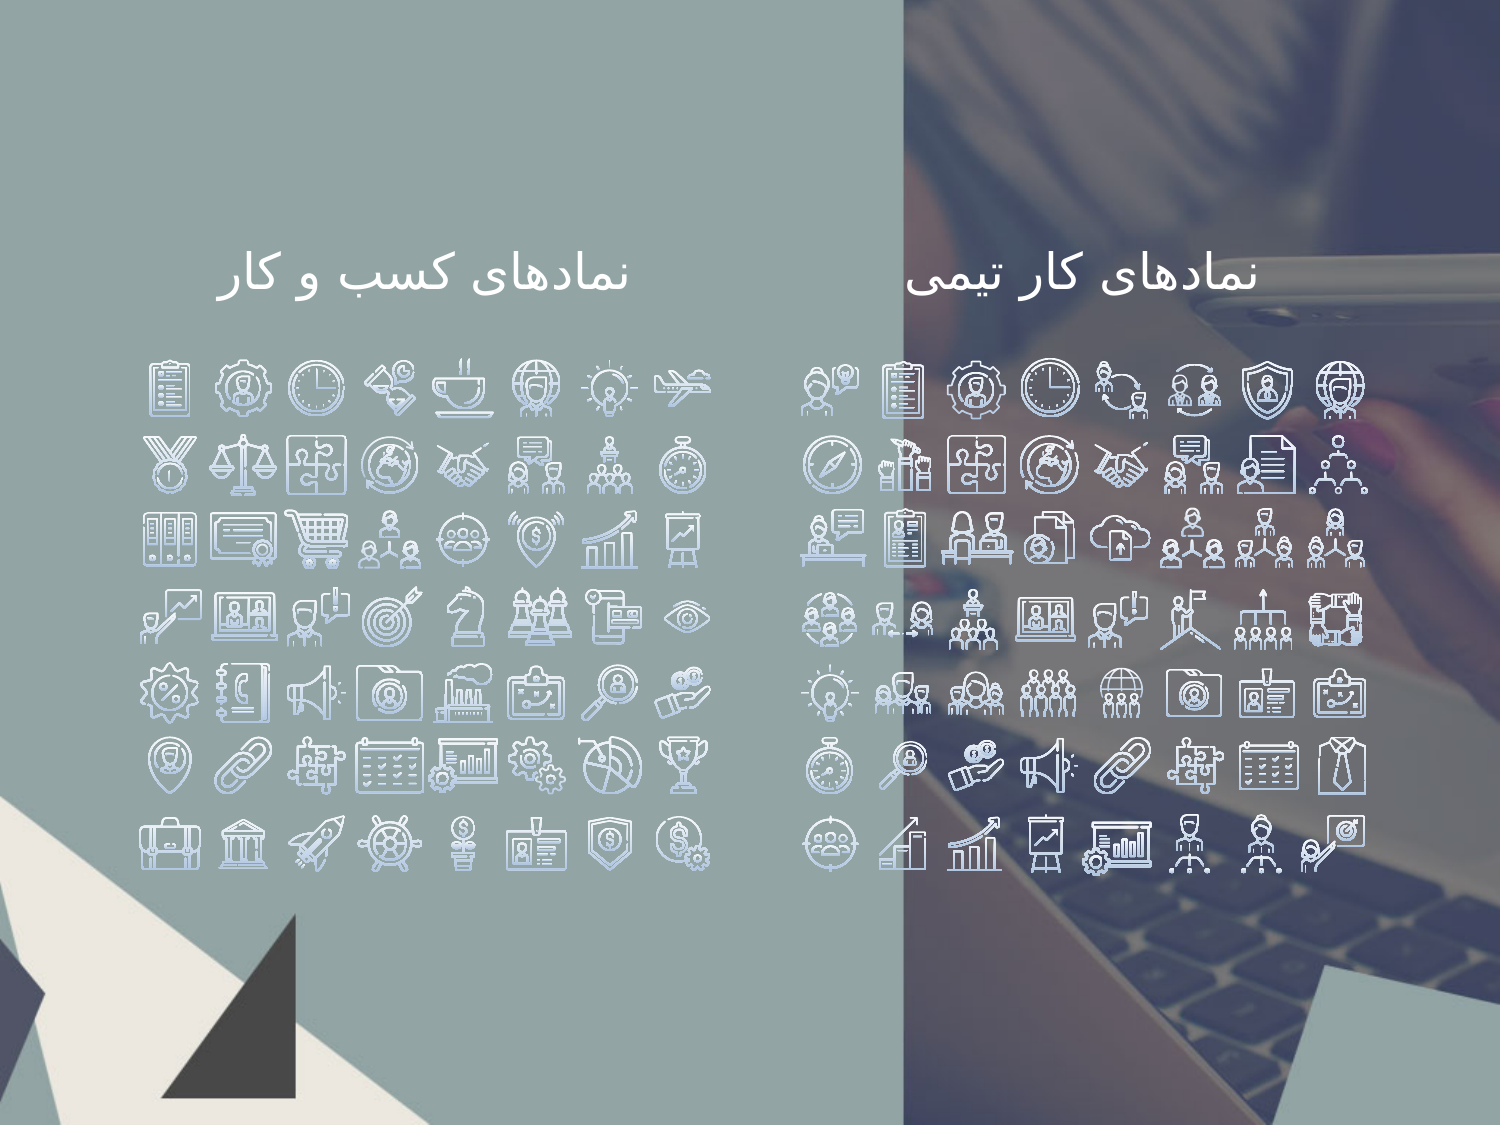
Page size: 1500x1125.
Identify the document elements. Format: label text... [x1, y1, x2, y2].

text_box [1165, 668, 1223, 717]
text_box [149, 359, 191, 418]
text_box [1019, 737, 1079, 794]
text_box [802, 591, 858, 647]
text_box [1308, 591, 1364, 647]
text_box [580, 664, 639, 722]
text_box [1160, 588, 1222, 650]
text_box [799, 508, 868, 568]
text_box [940, 510, 1015, 565]
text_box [139, 661, 201, 724]
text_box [511, 359, 561, 418]
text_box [142, 511, 198, 567]
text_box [653, 369, 712, 408]
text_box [580, 509, 639, 569]
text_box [138, 816, 202, 871]
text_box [139, 588, 203, 645]
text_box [1238, 668, 1296, 718]
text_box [363, 359, 417, 417]
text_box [947, 739, 1006, 792]
text_box [286, 434, 347, 496]
text_box [287, 736, 346, 795]
text_box [361, 586, 423, 648]
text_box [874, 671, 932, 715]
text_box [1019, 434, 1080, 495]
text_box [1313, 667, 1367, 719]
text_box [435, 511, 491, 567]
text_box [214, 359, 273, 418]
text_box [147, 736, 192, 795]
text_box نمادهای کسب و کار [139, 224, 711, 304]
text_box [584, 588, 643, 645]
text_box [1168, 813, 1211, 874]
text_box [1019, 669, 1077, 717]
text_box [1087, 590, 1149, 649]
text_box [360, 436, 419, 494]
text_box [1238, 740, 1300, 791]
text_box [1240, 813, 1282, 874]
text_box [1317, 736, 1367, 795]
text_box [287, 359, 346, 417]
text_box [286, 586, 351, 647]
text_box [1099, 667, 1144, 719]
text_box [1315, 360, 1366, 420]
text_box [283, 509, 350, 570]
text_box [1159, 507, 1226, 569]
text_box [1094, 441, 1150, 489]
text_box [287, 814, 346, 873]
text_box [1094, 360, 1150, 420]
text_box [1234, 507, 1294, 568]
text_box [948, 588, 999, 650]
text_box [211, 591, 279, 642]
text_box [142, 435, 198, 494]
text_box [1308, 434, 1369, 495]
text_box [436, 442, 490, 488]
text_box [653, 666, 713, 720]
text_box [877, 438, 932, 492]
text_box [286, 665, 346, 721]
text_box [801, 663, 860, 722]
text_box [1081, 821, 1153, 877]
text_box [578, 736, 643, 795]
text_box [355, 664, 424, 722]
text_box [586, 435, 634, 495]
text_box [1014, 596, 1077, 642]
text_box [801, 815, 860, 873]
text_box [1240, 360, 1295, 420]
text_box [659, 736, 708, 795]
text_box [652, 435, 710, 494]
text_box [881, 360, 925, 420]
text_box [947, 671, 1005, 716]
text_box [883, 507, 927, 568]
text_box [802, 435, 863, 495]
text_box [664, 510, 702, 569]
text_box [1092, 736, 1153, 795]
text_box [1236, 434, 1297, 495]
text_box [800, 363, 860, 417]
text_box [1023, 511, 1076, 565]
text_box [507, 510, 565, 568]
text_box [1306, 507, 1366, 568]
text_box نمادهای کار تیمی [797, 224, 1369, 304]
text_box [215, 662, 271, 724]
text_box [663, 600, 711, 634]
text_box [1089, 514, 1152, 561]
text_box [507, 435, 566, 494]
text_box [507, 586, 573, 647]
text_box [507, 736, 566, 795]
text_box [358, 509, 422, 569]
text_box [655, 815, 711, 872]
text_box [506, 665, 566, 721]
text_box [878, 816, 927, 871]
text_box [1020, 357, 1081, 418]
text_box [357, 814, 423, 873]
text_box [1164, 434, 1224, 495]
picture [0, 0, 1500, 1125]
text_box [212, 736, 274, 795]
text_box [946, 360, 1006, 420]
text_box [946, 816, 1002, 872]
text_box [1167, 363, 1222, 417]
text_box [432, 662, 494, 723]
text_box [354, 736, 425, 794]
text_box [587, 816, 633, 871]
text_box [446, 585, 486, 648]
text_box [428, 737, 499, 793]
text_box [1233, 588, 1294, 650]
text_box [431, 357, 495, 419]
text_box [580, 359, 639, 418]
text_box [218, 818, 269, 869]
text_box [209, 433, 278, 497]
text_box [1027, 813, 1065, 874]
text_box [1300, 814, 1366, 873]
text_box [878, 740, 928, 791]
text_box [799, 736, 857, 795]
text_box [450, 815, 476, 872]
text_box [947, 435, 1007, 495]
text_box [872, 600, 934, 638]
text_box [505, 816, 568, 871]
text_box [209, 511, 278, 567]
text_box [1166, 736, 1225, 795]
